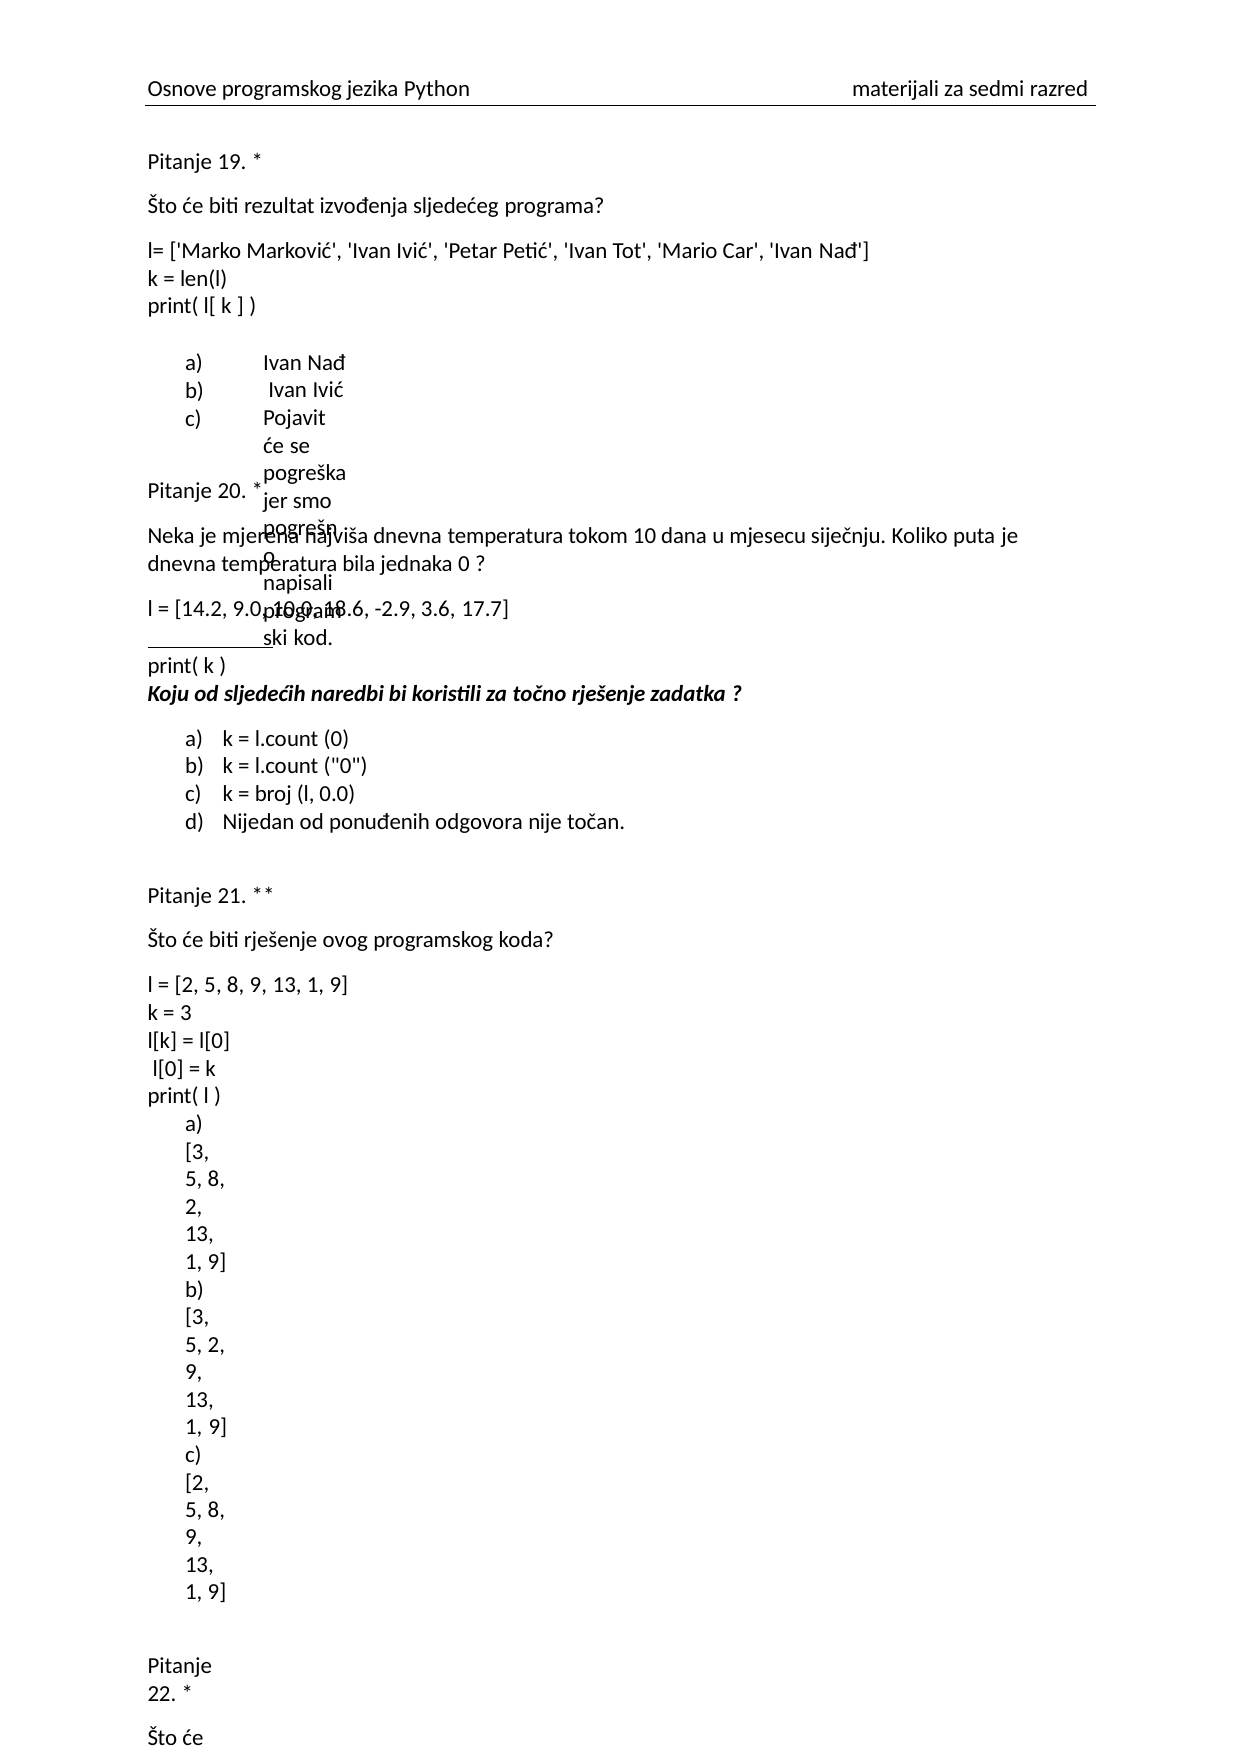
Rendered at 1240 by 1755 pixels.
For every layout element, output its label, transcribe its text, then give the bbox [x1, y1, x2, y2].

text_box Ivan Nađ Ivan Ivić Pojavit će se pogreška jer smo pogrešno napisali programski kod. [261, 345, 870, 473]
text_box materijali za sedmi razred [850, 71, 1095, 102]
text_box a) b) c) [182, 345, 206, 431]
text_box Osnove programskog jezika Python [145, 71, 477, 102]
text_box Pitanje 19. * Što će biti rezultat izvođenja sljedećeg programa? l= ['Marko Marković', 'Ivan Ivić', 'Petar Petić', 'Ivan Tot', 'Mario Car', 'Ivan Nađ'] k = len(l) print( l[ k ] ) [145, 144, 881, 319]
text_box Pitanje 20. * Neka je mjerena najviša dnevna temperatura tokom 10 dana u mjesecu siječnju. Koliko puta je dnevna temperatura bila jednaka 0 ? l = [14.2, 9.0, 10.0, 18.6, -2.9, 3.6, 17.7] print( k ) Koju od sljedećih naredbi bi koristili za točno rješenje zadatka ? k = l.count (0) k = l.count ("0") k = broj (l, 0.0) Nijedan od ponuđenih odgovora nije točan. Pitanje 21. ** Što će biti rješenje ovog programskog koda? l = [2, 5, 8, 9, 13, 1, 9] k = 3 l[k] = l[0] l[0] = k print( l ) a) [3, 5, 8, 2, 13, 1, 9] b) [3, 5, 2, 9, 13, 1, 9] c) [2, 5, 8, 9, 13, 1, 9] Pitanje 22. * Što će biti rješenje ovog programskog koda? l = [13, 11, 18] k = [13, 16, 15] n = l + k print( n ) a) [13, 11, 18, 13, 16, 15] b) [26, 27, 33] 86 Treći redak koda nije ispravna Python naredba. Ispisat će se poruka o grešci [145, 473, 1028, 1755]
